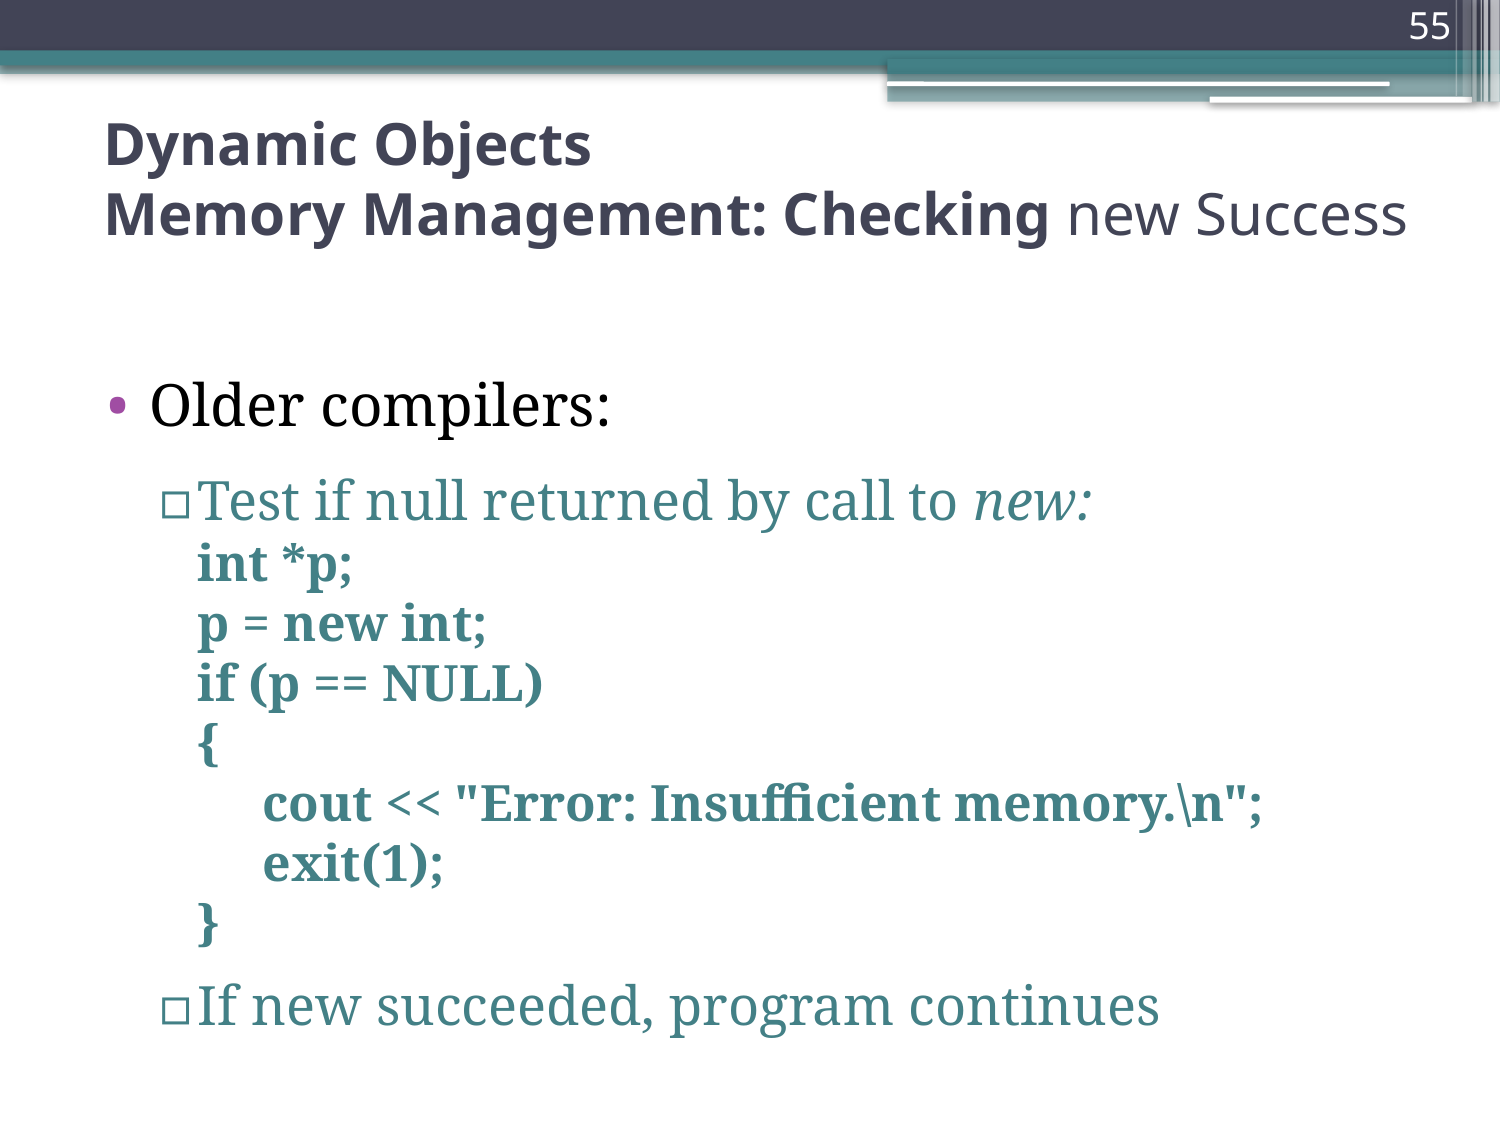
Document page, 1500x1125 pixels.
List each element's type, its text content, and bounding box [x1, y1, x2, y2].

list Older compilers: Test if null returned by call to new: int *p; p = new int; if (p == NULL) { cout << "Error: Insufficient memory.\n"; exit(1); } If new succeeded, program continues [75, 368, 1425, 1079]
title Dynamic Objects Memory Management: Checking new Success [88, 90, 1439, 265]
slide_number 55 [1341, 0, 1466, 61]
